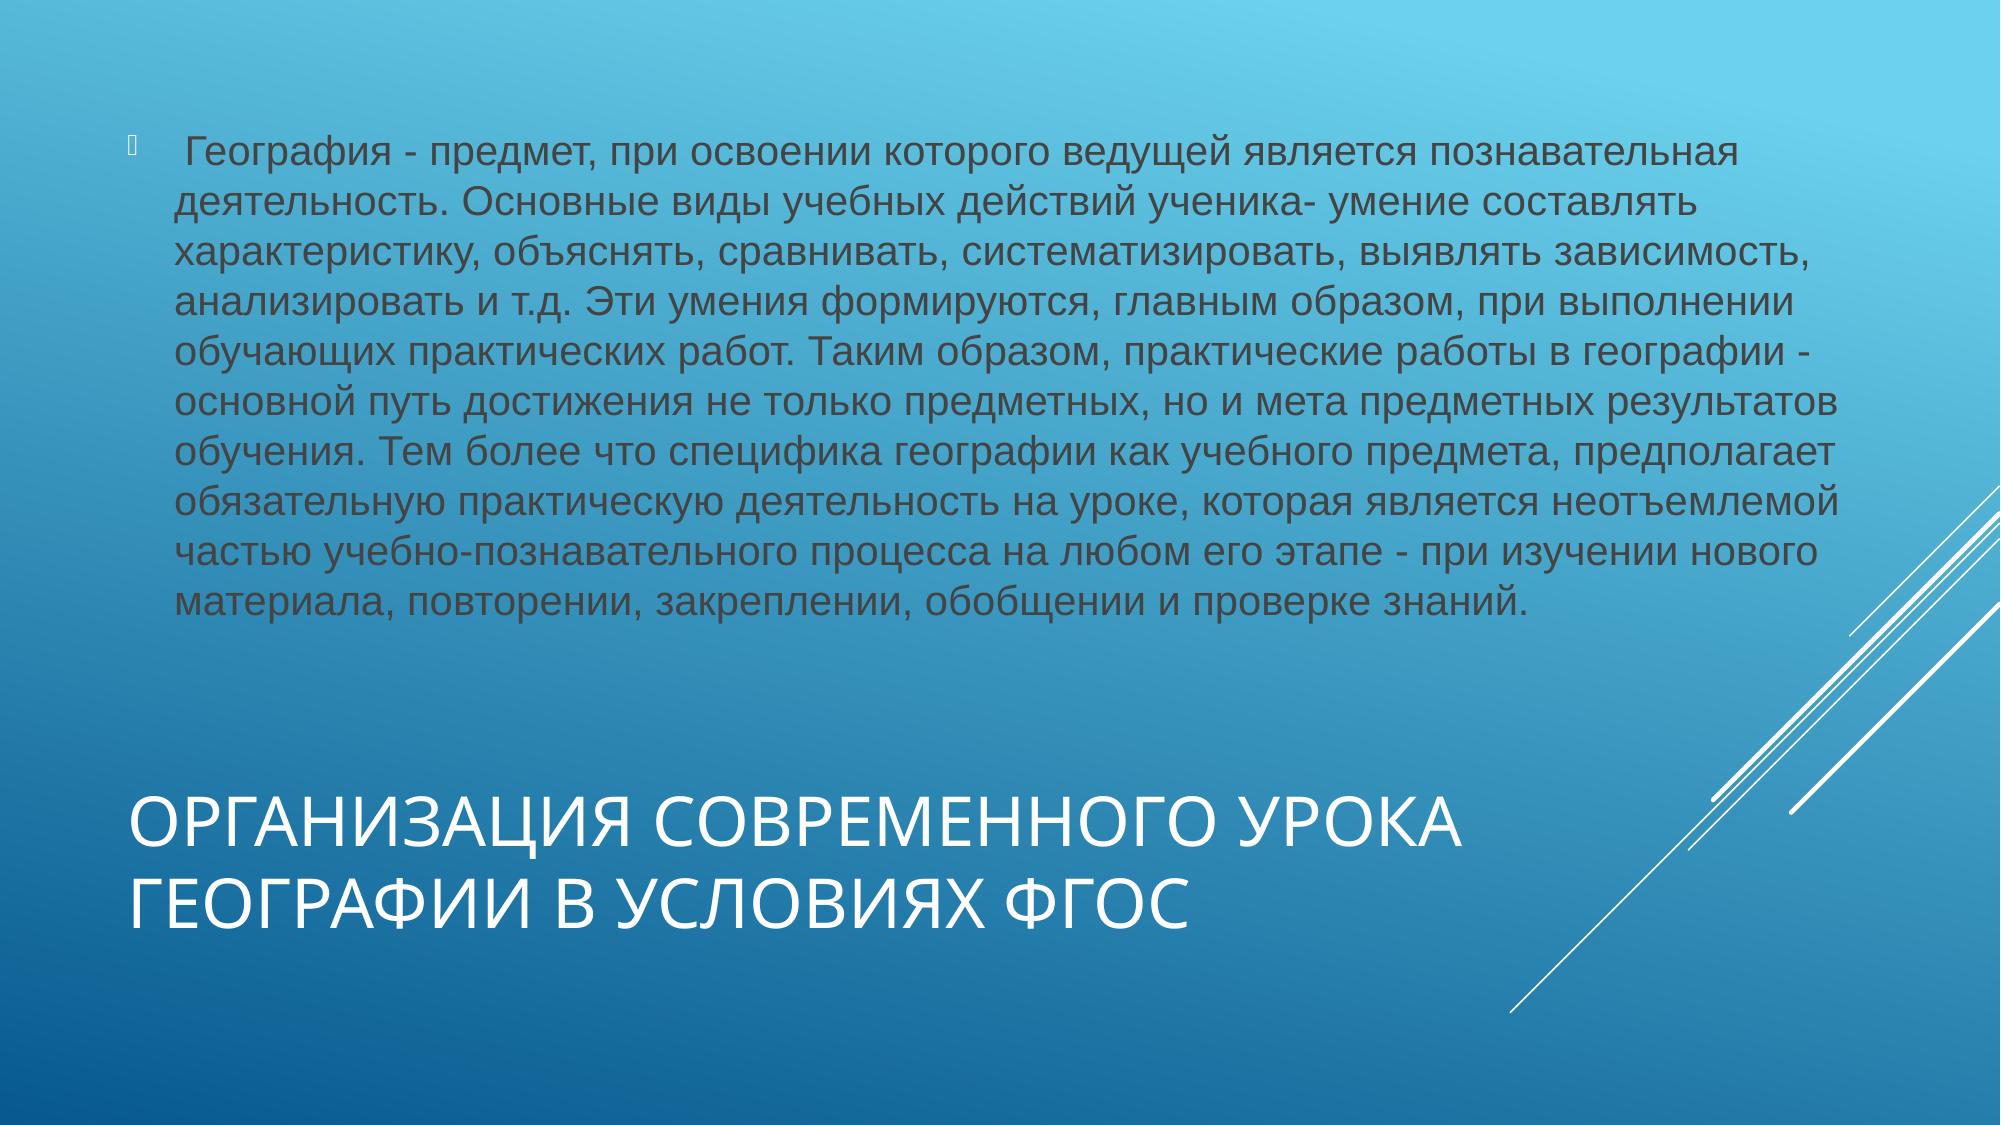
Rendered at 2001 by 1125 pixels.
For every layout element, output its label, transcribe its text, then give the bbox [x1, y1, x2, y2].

title Организация современного урока географии в условиях фгос [112, 736, 1513, 984]
list География - предмет, при освоении которого ведущей является познавательная деятельность. Основные виды учебных действий ученика- умение составлять характеристику, объяснять, сравнивать, систематизировать, выявлять зависимость, анализировать и т.д. Эти умения формируются, главным образом, при выполнении обучающих практических работ. Таким образом, практические работы в географии - основной путь достижения не только предметных, но и мета предметных результатов обучения. Тем более что специфика географии как учебного предмета, предполагает обязательную практическую деятельность на уроке, которая является неотъемлемой частью учебно-познавательного процесса на любом его этапе - при изучении нового материала, повторении, закреплении, обобщении и проверке знаний. [112, 112, 1896, 706]
